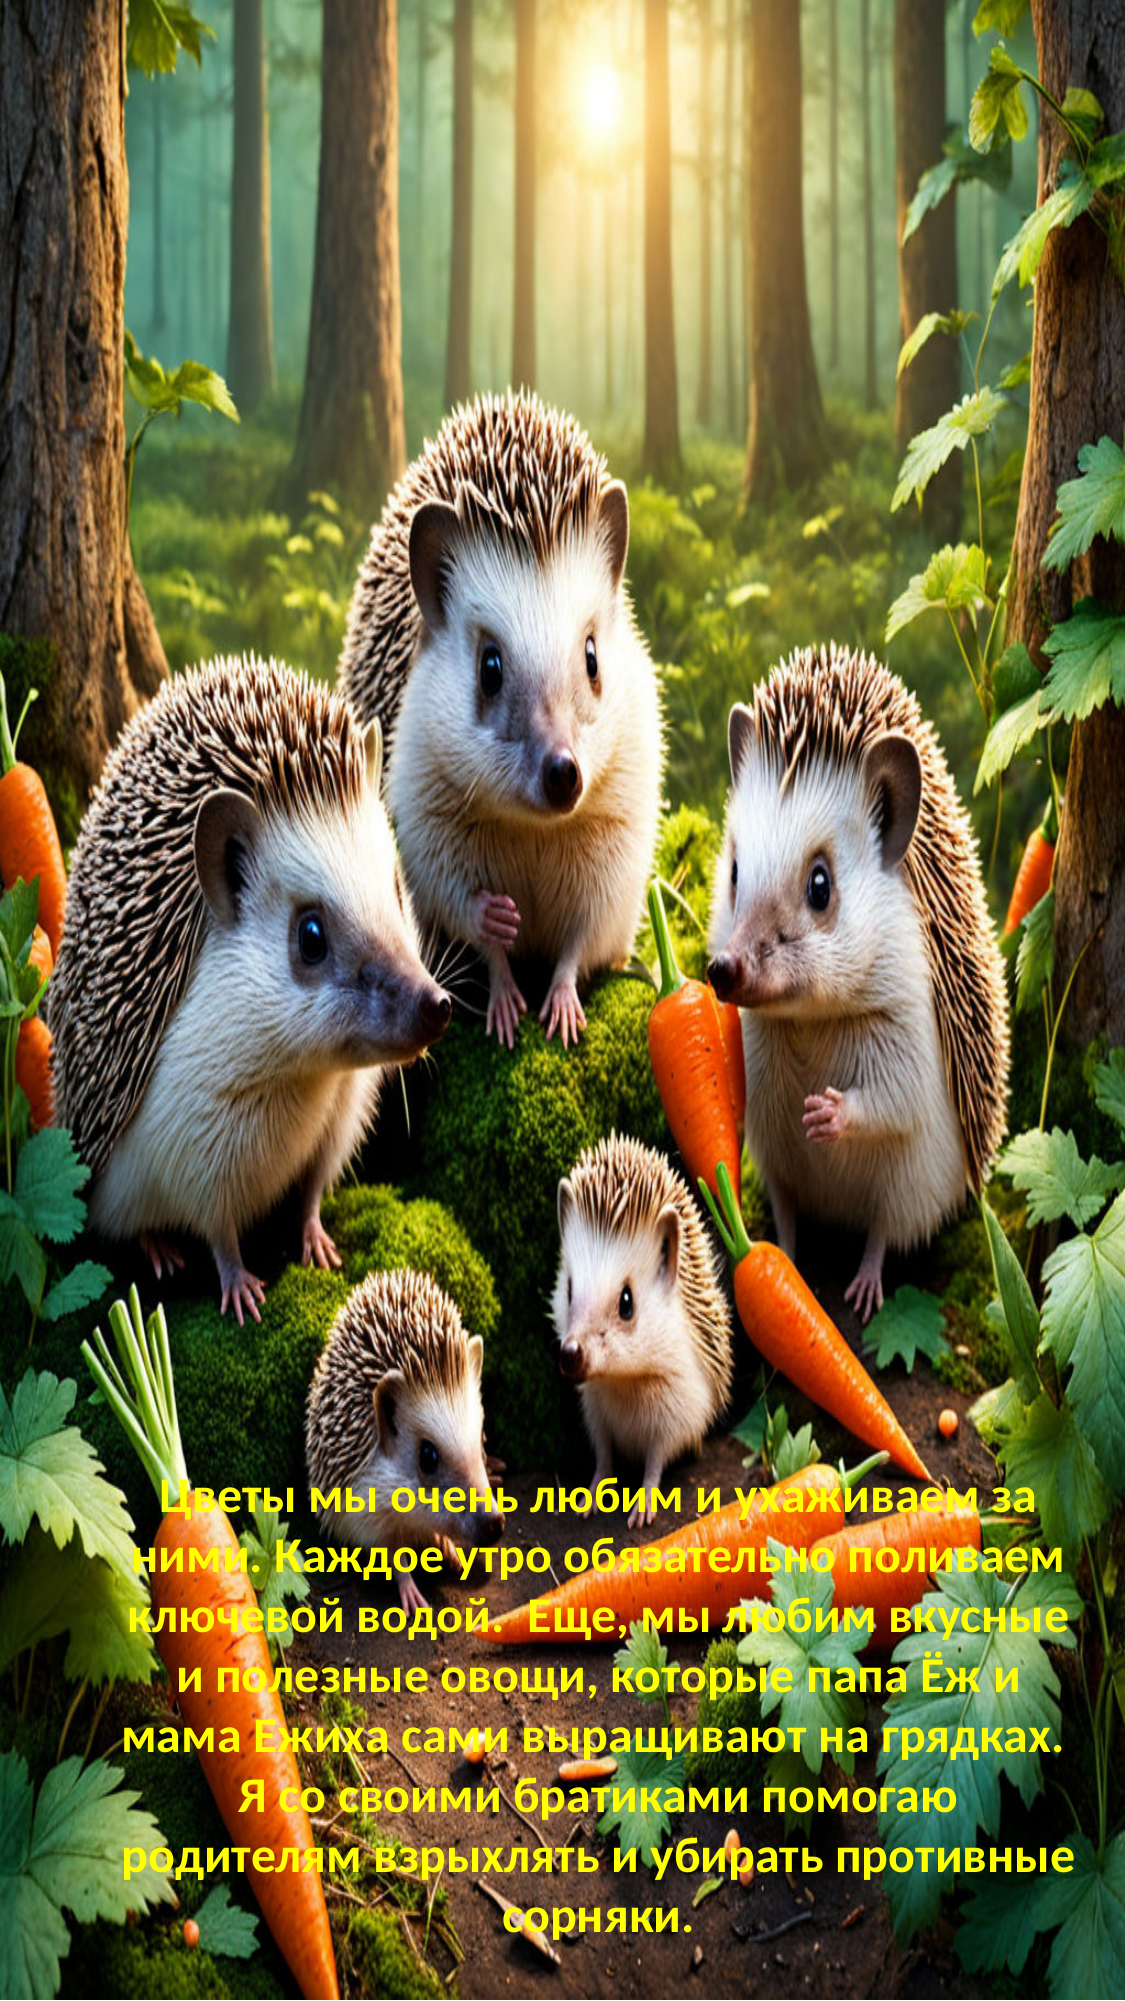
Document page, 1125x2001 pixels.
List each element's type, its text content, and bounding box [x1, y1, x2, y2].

picture [0, 0, 1125, 2000]
text_box Цветы мы очень любим и ухаживаем за ними. Каждое утро обязательно поливаем ключевой водой. Еще, мы любим вкусные и полезные овощи, которые папа Ёж и мама Ежиха сами выращивают на грядках. Я со своими братиками помогаю родителям взрыхлять и убирать противные сорняки. [104, 1454, 1093, 1950]
